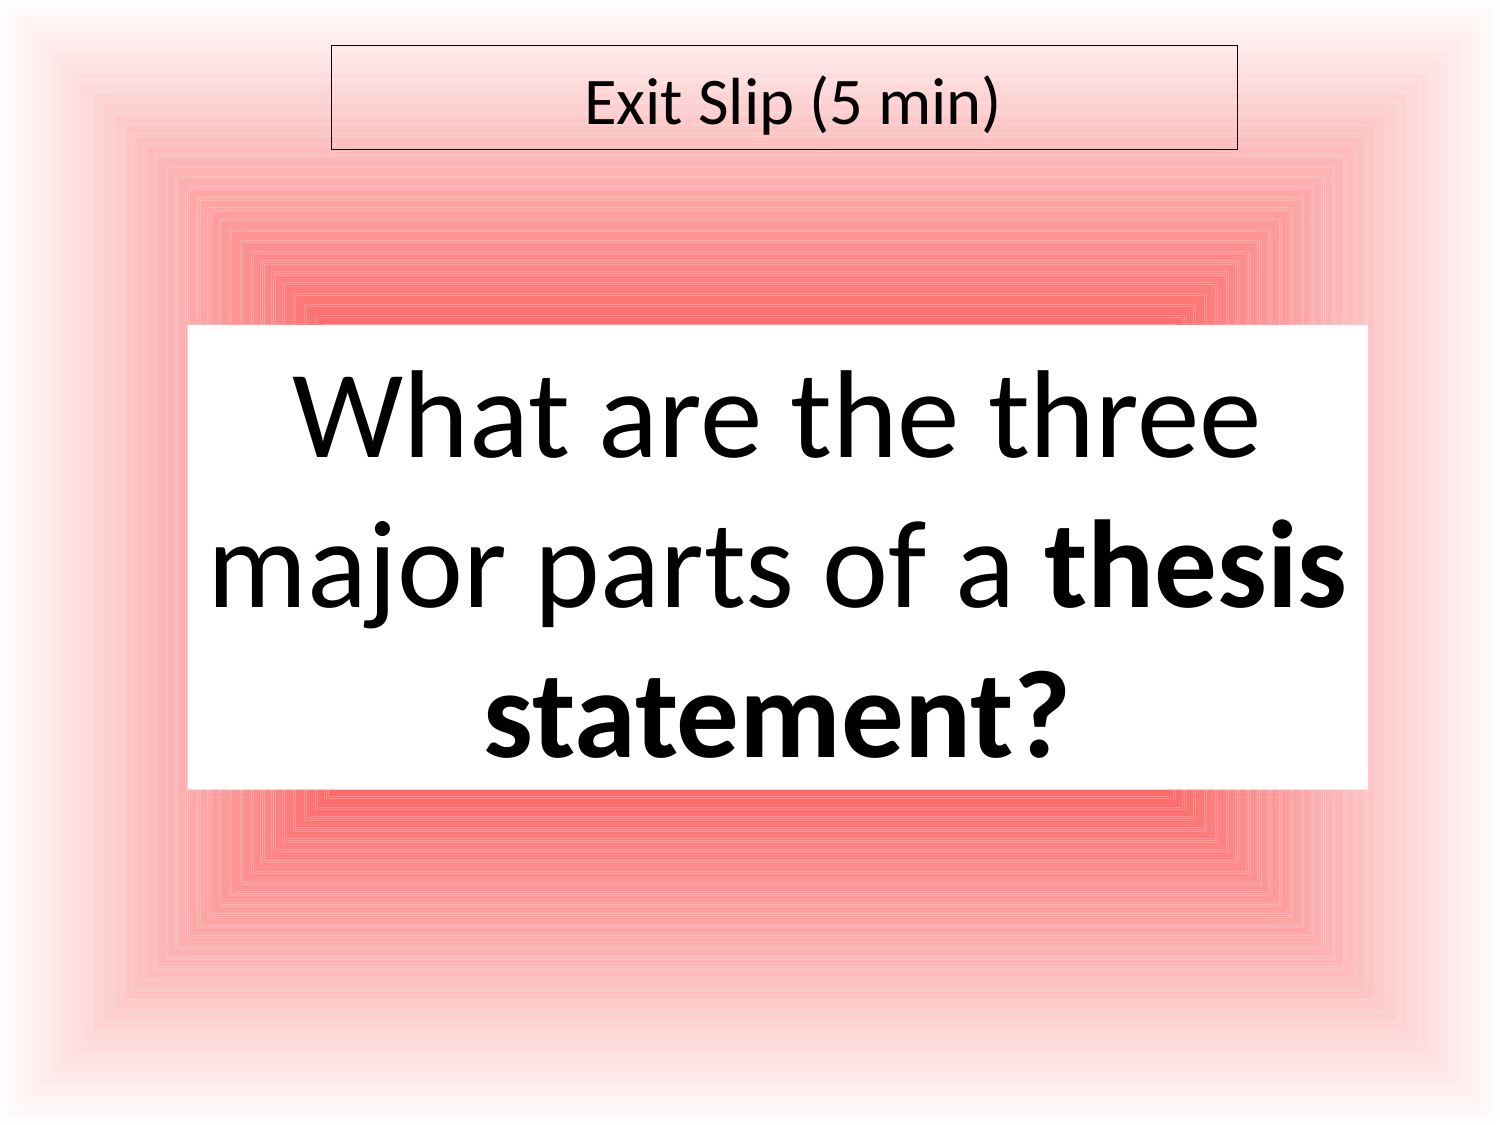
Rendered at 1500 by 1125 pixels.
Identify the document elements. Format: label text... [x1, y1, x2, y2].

text_box Exit Slip (5 min) [331, 45, 1238, 150]
text_box What are the three major parts of a thesis statement? [187, 324, 1369, 790]
